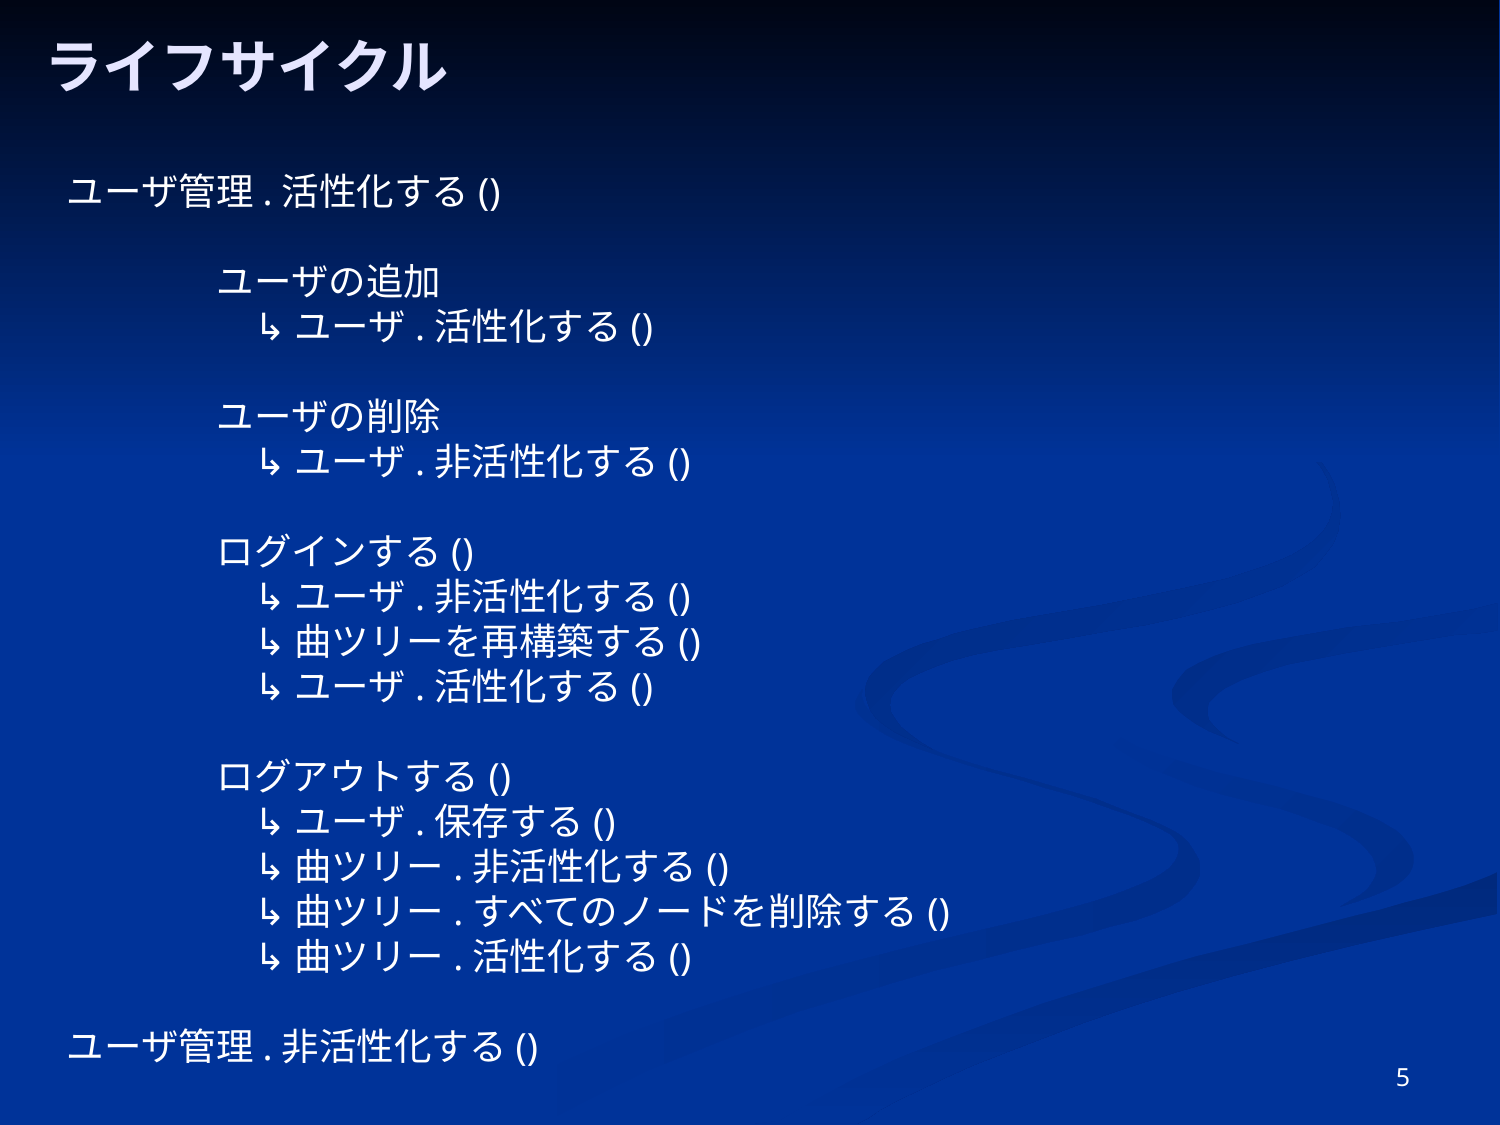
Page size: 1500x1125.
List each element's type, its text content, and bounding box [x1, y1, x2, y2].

text_box ユーザ管理.活性化する() ユーザの追加 ↳ ユーザ.活性化する() ユーザの削除 ↳ ユーザ.非活性化する() ログインする() ↳ ユーザ.非活性化する() ↳ 曲ツリーを再構築する() ↳ ユーザ.活性化する() ログアウトする() ↳ ユーザ.保存する() ↳ 曲ツリー.非活性化する() ↳ 曲ツリー.すべてのノードを削除する() ↳ 曲ツリー.活性化する() ユーザ管理.非活性化する() [52, 160, 965, 1076]
title ライフサイクル [29, 19, 1471, 112]
slide_number 5 [1074, 1058, 1425, 1104]
